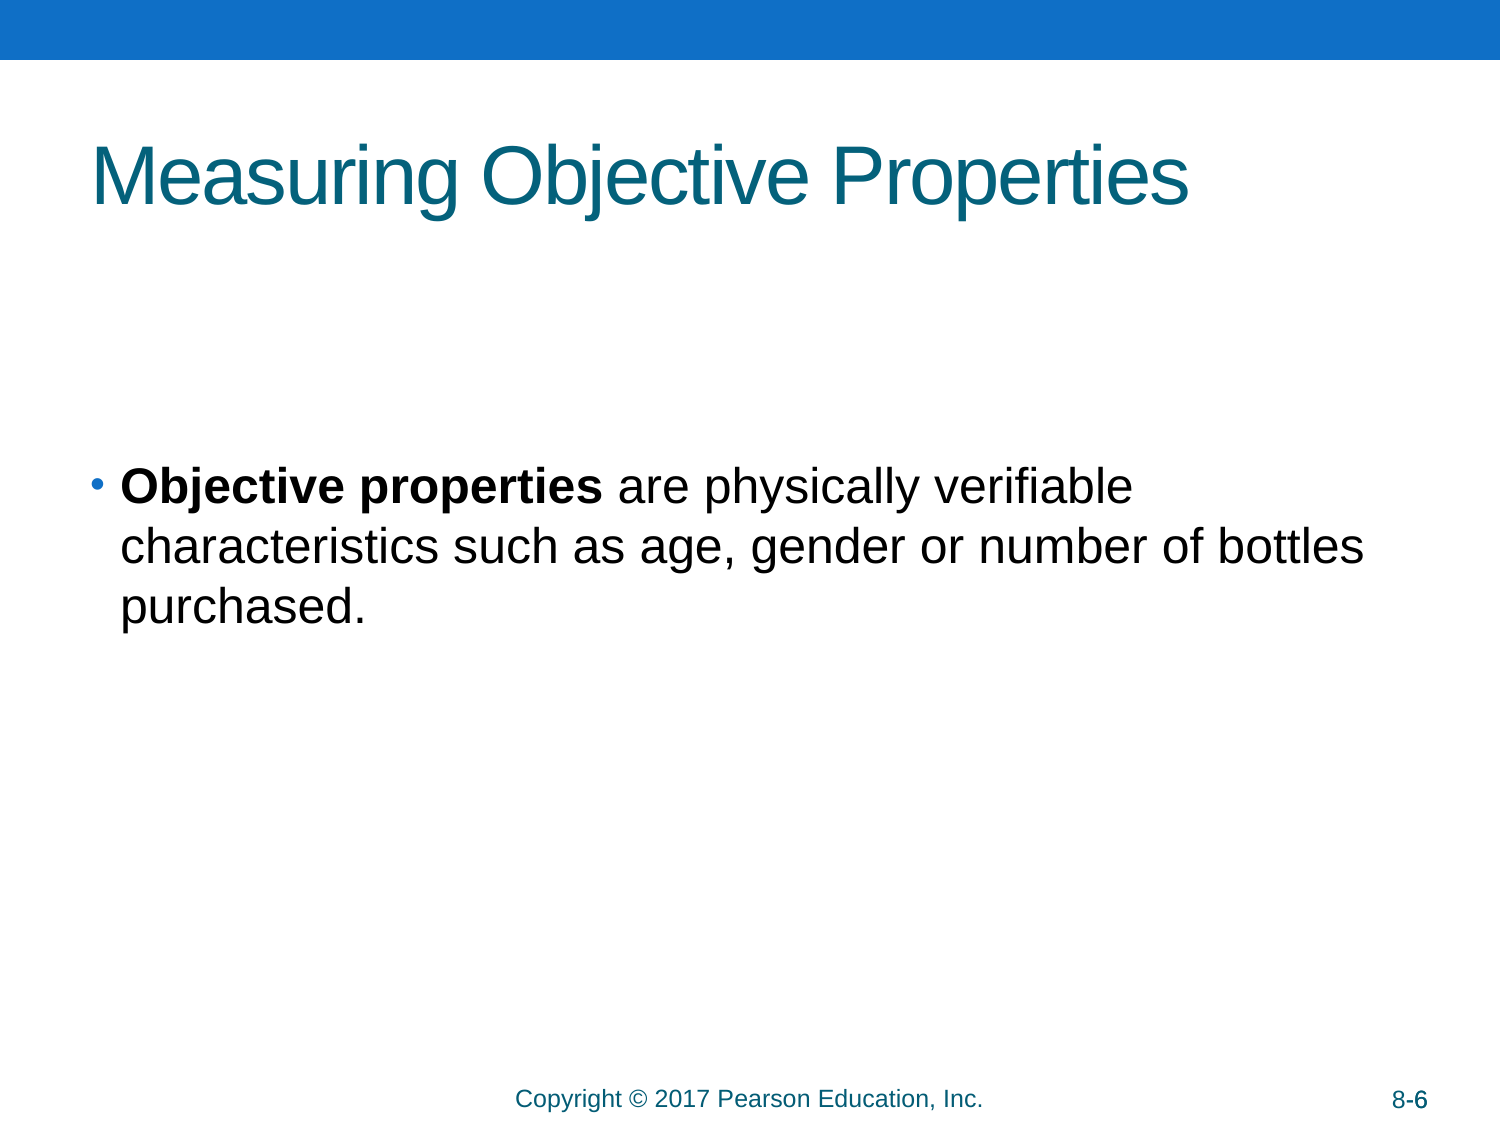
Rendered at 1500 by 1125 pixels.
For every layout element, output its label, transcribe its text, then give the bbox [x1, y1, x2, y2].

list Objective properties are physically verifiable characteristics such as age, gender or number of bottles purchased. [75, 376, 1425, 1125]
title Measuring Objective Properties [75, 90, 1425, 253]
